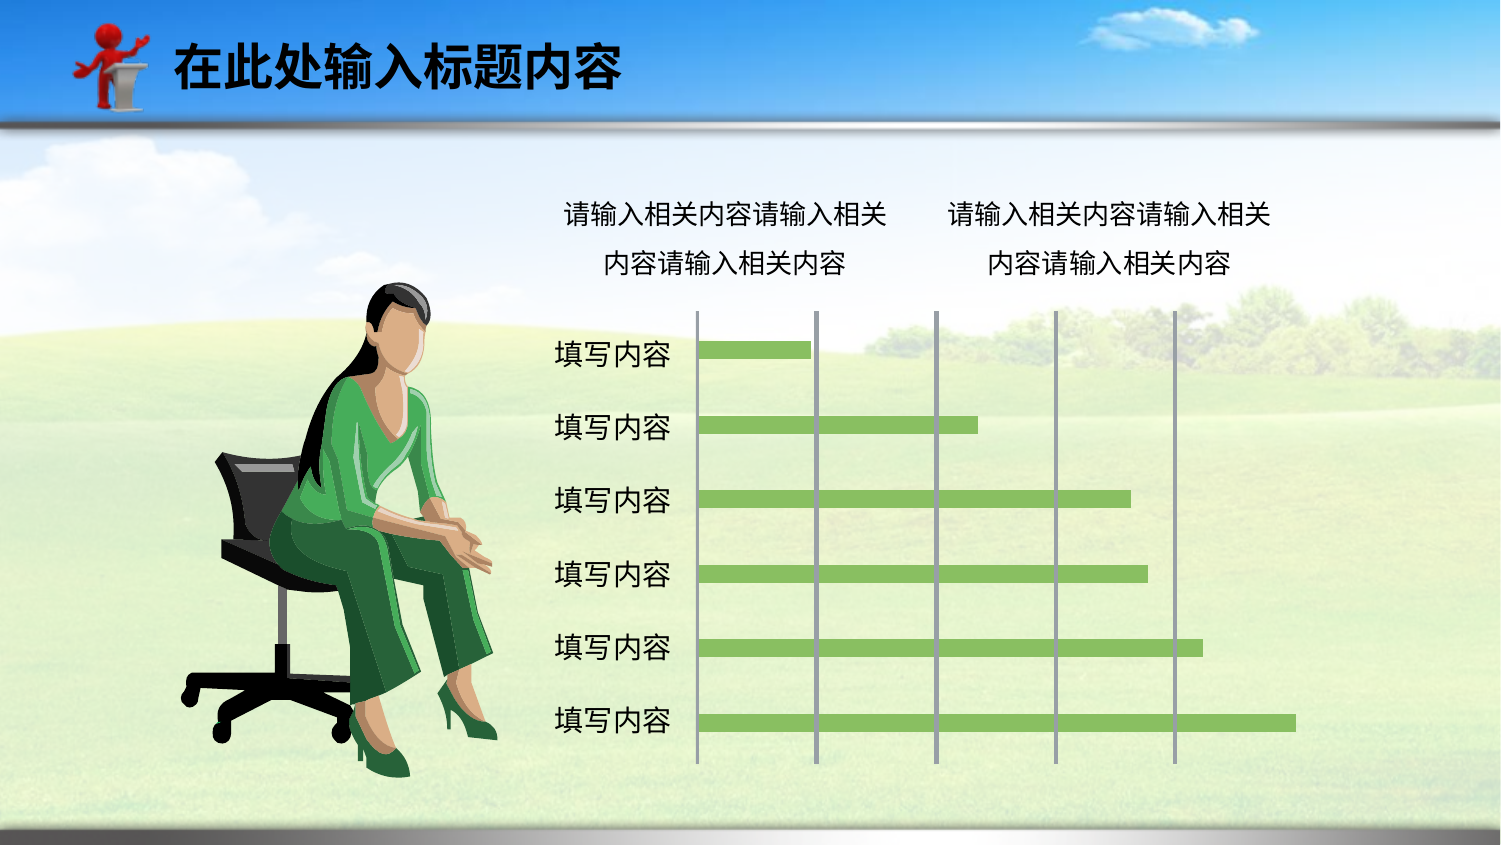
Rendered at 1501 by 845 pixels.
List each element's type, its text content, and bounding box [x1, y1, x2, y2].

text_box 在此处输入标题内容 [108, 28, 688, 103]
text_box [526, 173, 1297, 771]
picture [0, 0, 1501, 845]
